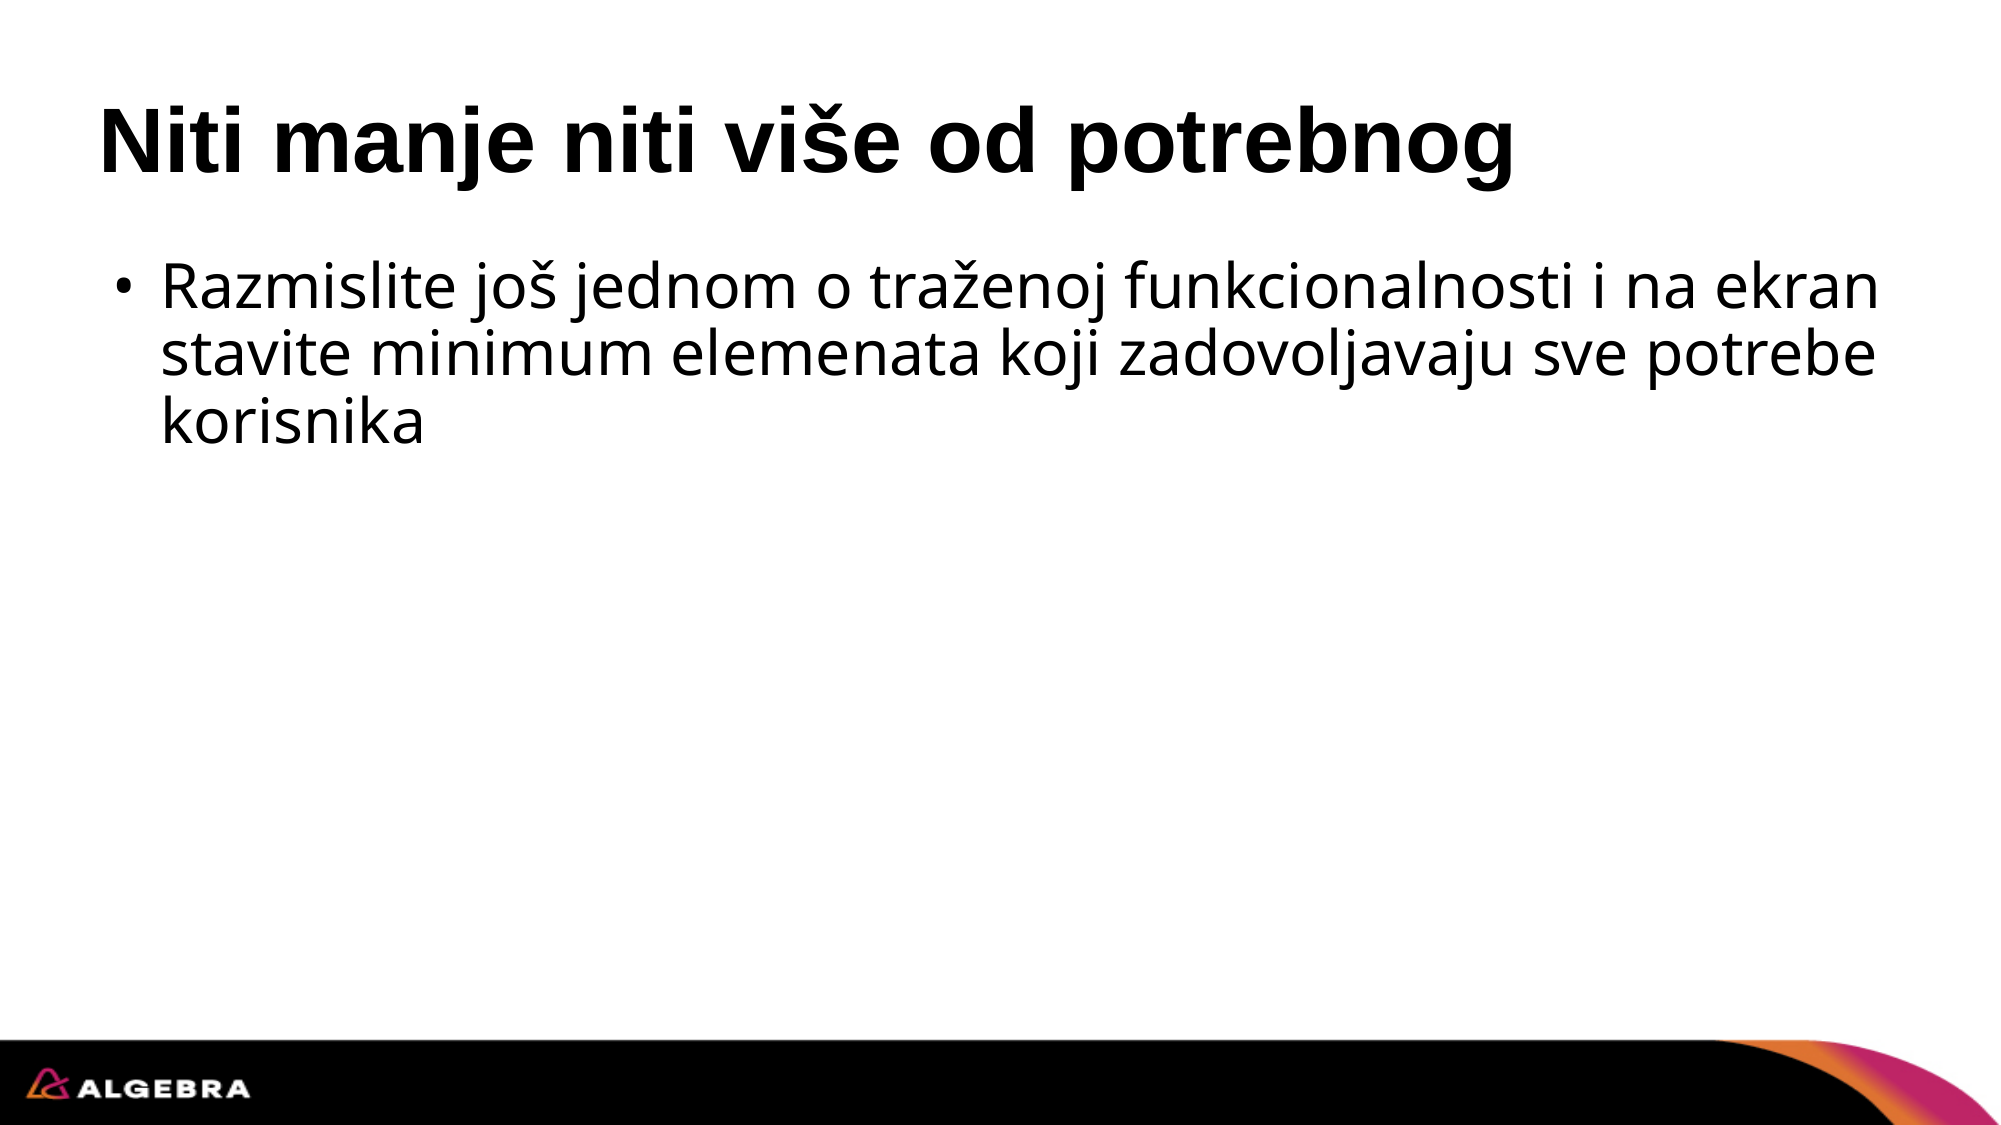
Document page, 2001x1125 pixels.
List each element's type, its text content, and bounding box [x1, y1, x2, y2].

list Razmislite još jednom o traženoj funkcionalnosti i na ekran stavite minimum elemenata koji zadovoljavaju sve potrebe korisnika [98, 246, 1908, 991]
title Niti manje niti više od potrebnog [98, 69, 1910, 200]
picture [0, 0, 2001, 1125]
